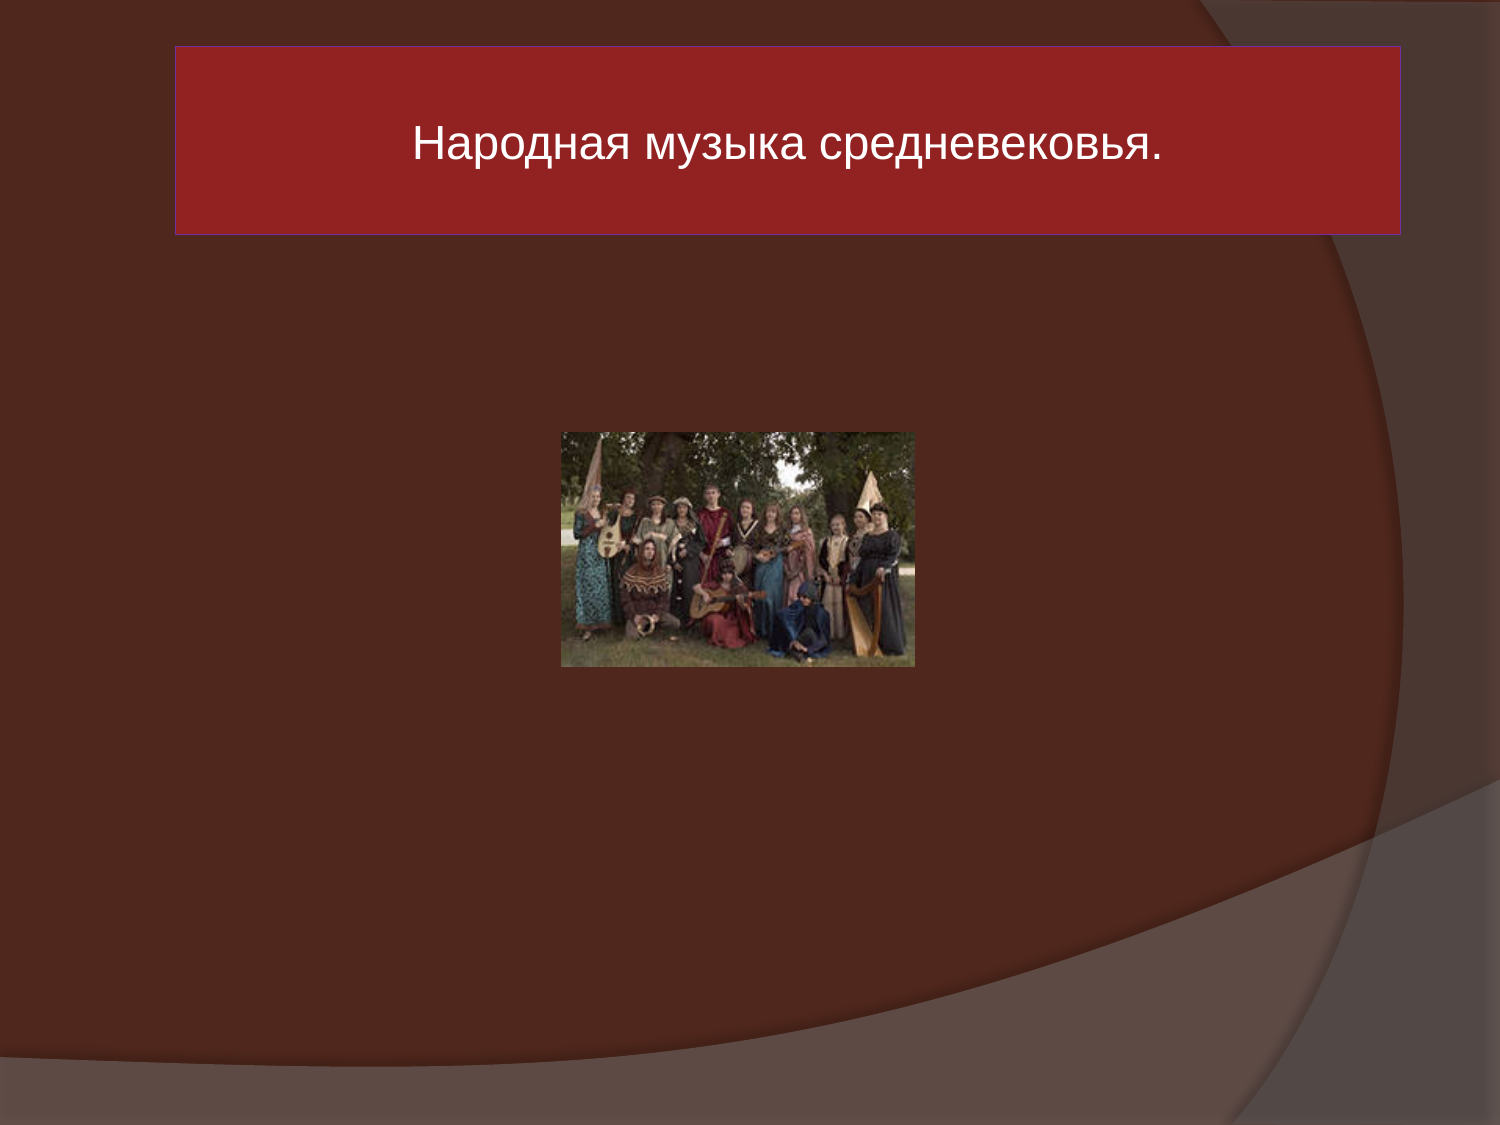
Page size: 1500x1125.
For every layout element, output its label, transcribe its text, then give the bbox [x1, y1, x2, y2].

title Народная музыка средневековья. [175, 46, 1401, 235]
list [560, 432, 915, 668]
